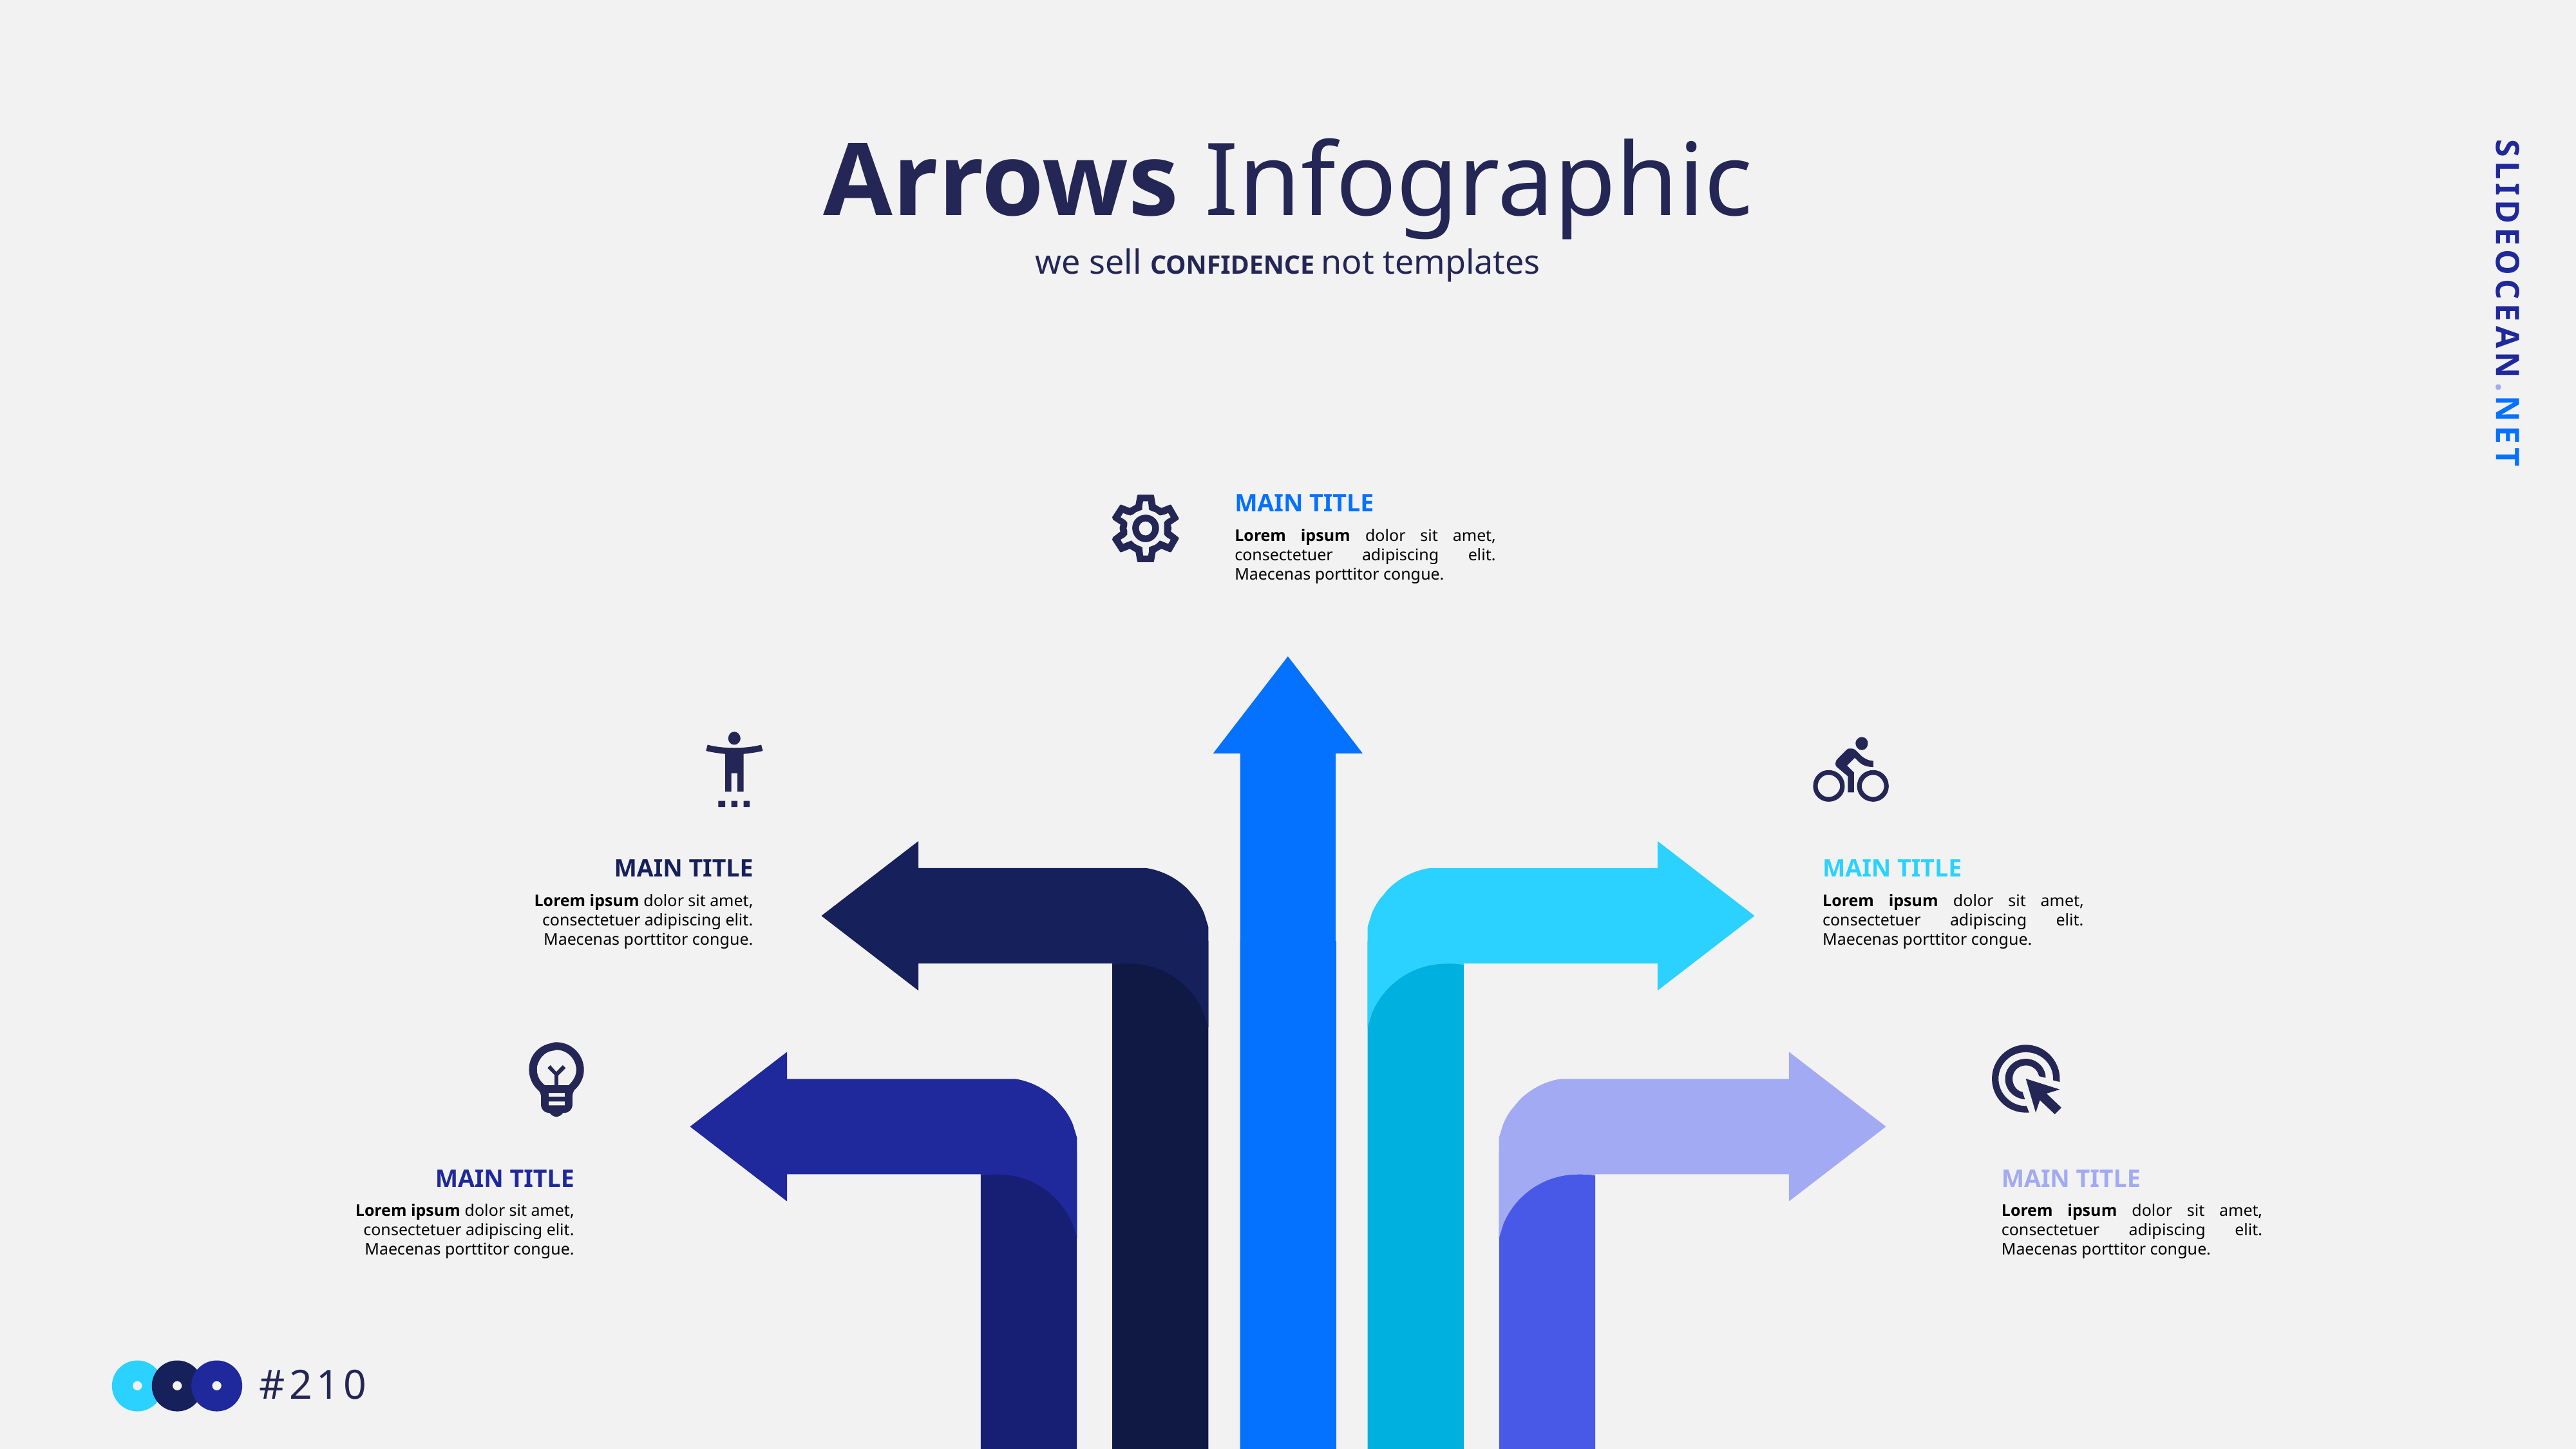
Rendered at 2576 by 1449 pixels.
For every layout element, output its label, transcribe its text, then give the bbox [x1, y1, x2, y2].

text_box [1835, 748, 1873, 793]
text_box Arrows Infographic [813, 110, 1763, 241]
text_box [1855, 737, 1868, 750]
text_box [1225, 482, 1506, 589]
text_box [1112, 495, 1179, 562]
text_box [1755, 1051, 1887, 1449]
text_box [482, 848, 764, 954]
text_box [1813, 770, 1845, 802]
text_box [820, 840, 1209, 1449]
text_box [303, 1157, 585, 1265]
text_box [743, 800, 750, 808]
text_box [706, 744, 763, 792]
text_box we sell CONFIDENCE not templates [1026, 241, 1550, 285]
text_box [1857, 770, 1889, 802]
text_box [718, 800, 726, 808]
text_box [728, 732, 741, 745]
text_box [527, 1041, 585, 1117]
text_box [2025, 1078, 2061, 1115]
text_box #210 [259, 1359, 402, 1408]
text_box [1211, 654, 1365, 1449]
text_box [1992, 1045, 2060, 1113]
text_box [1991, 1157, 2273, 1265]
text_box [731, 800, 738, 808]
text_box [689, 1051, 820, 1449]
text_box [1367, 840, 1755, 1449]
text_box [1812, 848, 2094, 954]
